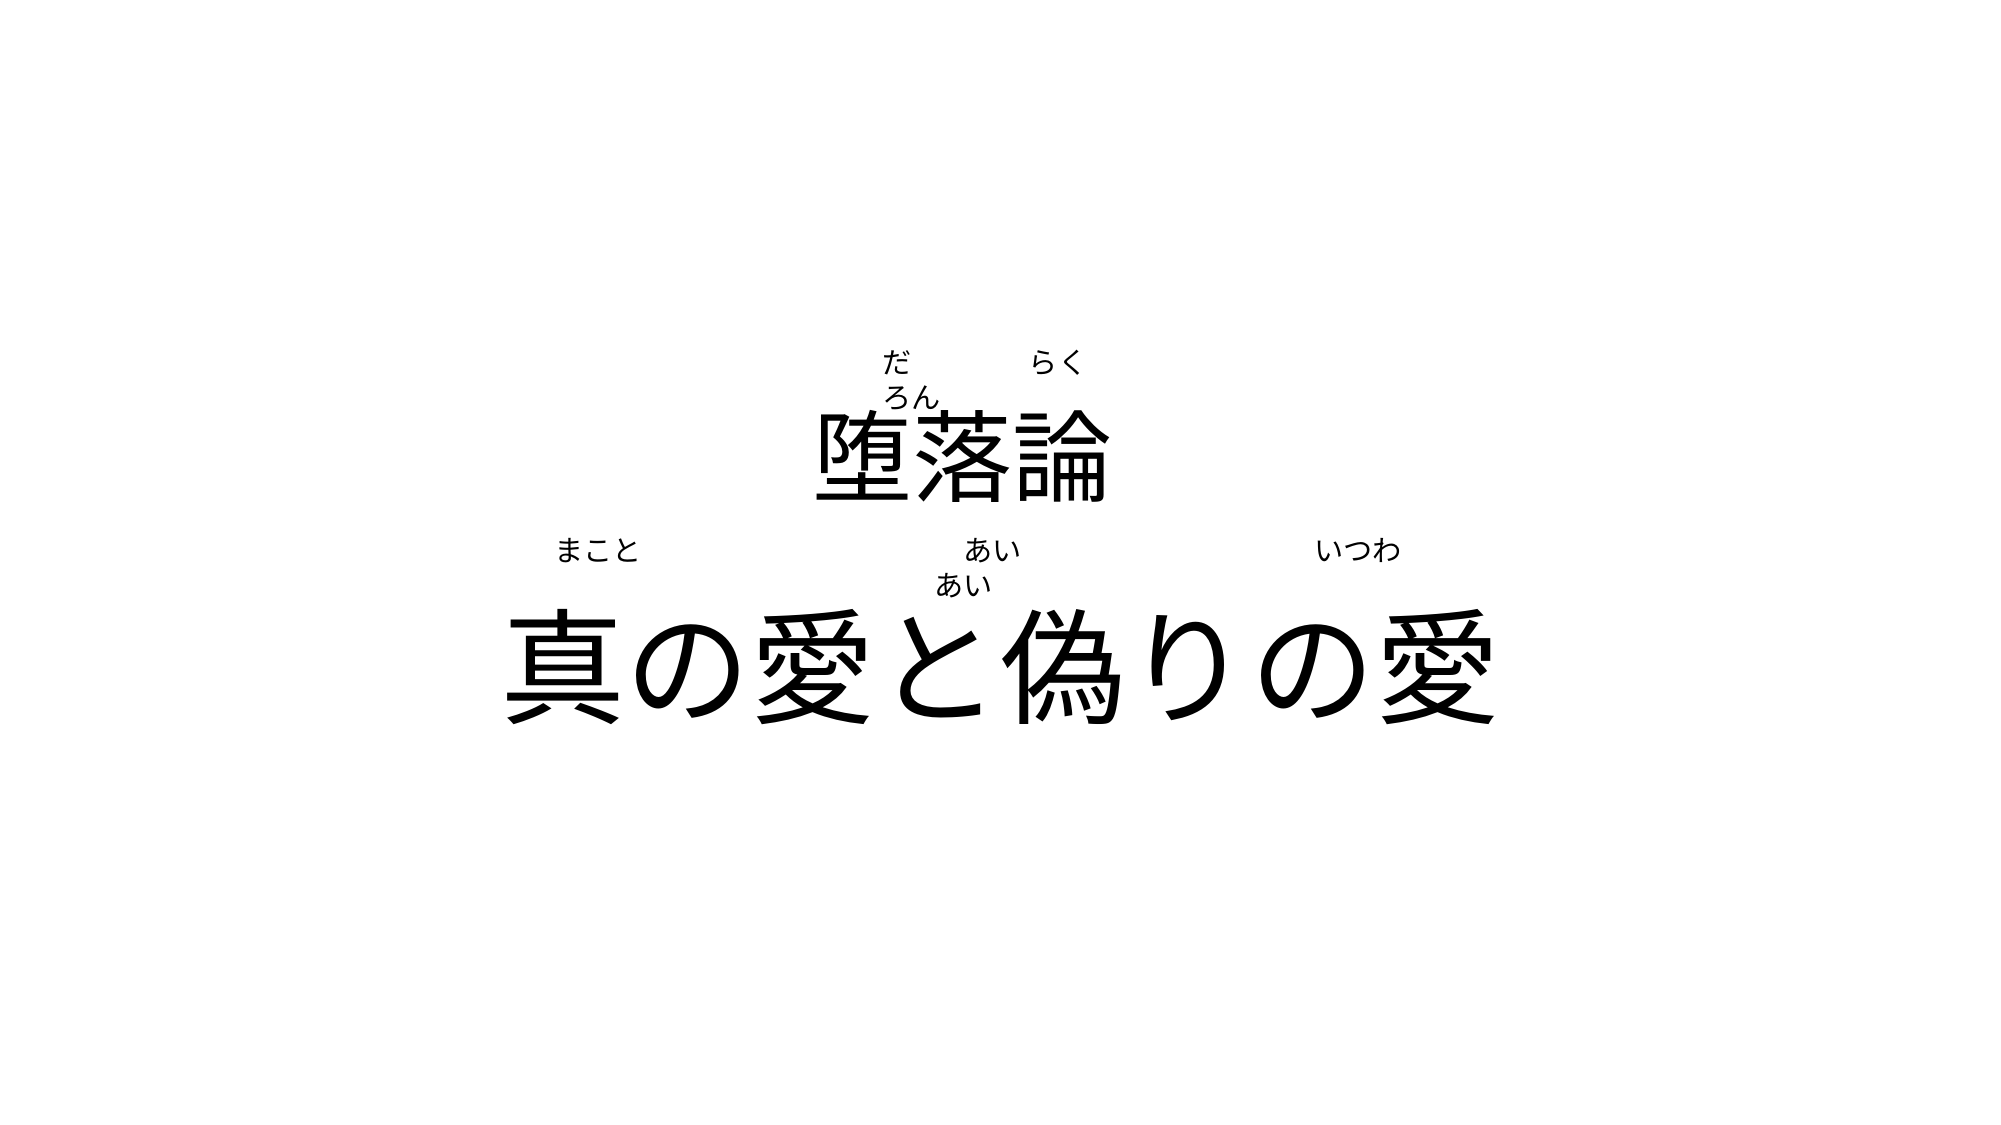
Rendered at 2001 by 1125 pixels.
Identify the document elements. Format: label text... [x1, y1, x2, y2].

text_box 堕落論 真の愛と偽りの愛 [276, 326, 1724, 747]
text_box だ らく ろん [867, 337, 1211, 423]
text_box まこと あい いつわ あい [539, 524, 1511, 610]
